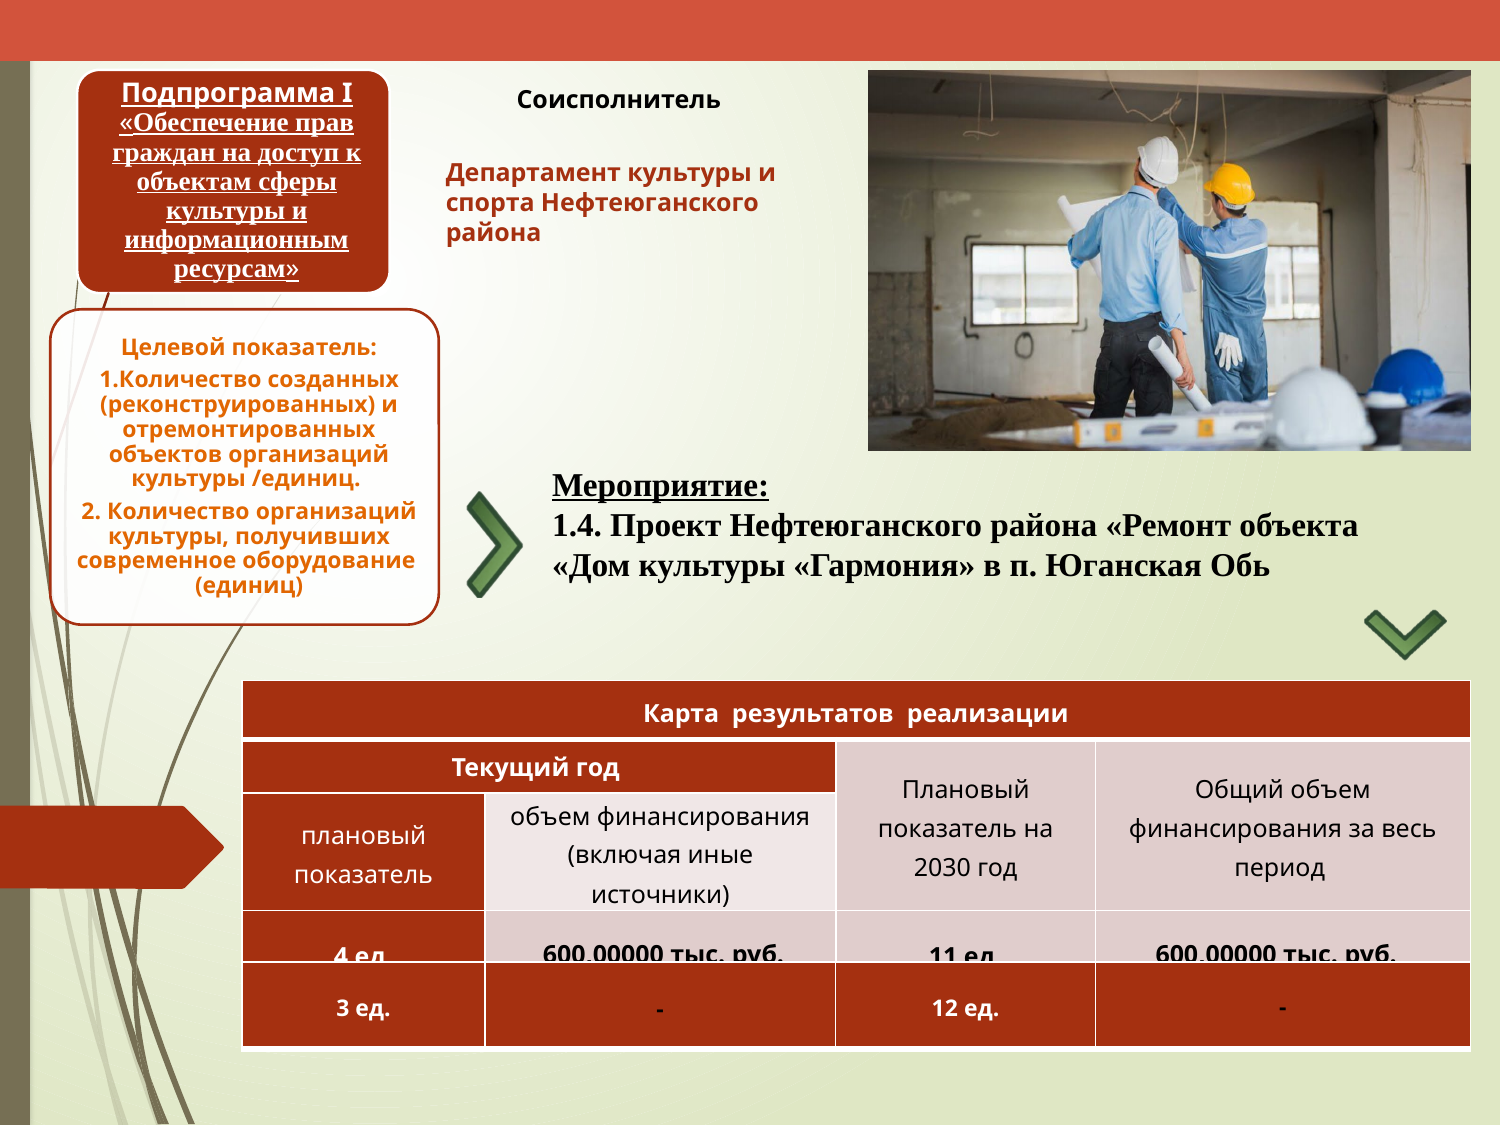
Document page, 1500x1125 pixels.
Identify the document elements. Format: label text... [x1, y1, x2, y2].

picture [467, 485, 585, 604]
table_cell Плановый показатель на 2030 год [837, 742, 1095, 910]
picture [1363, 609, 1448, 717]
text_box Соисполнитель [501, 75, 864, 121]
table_cell 600,00000 тыс. руб. [1096, 911, 1470, 961]
table_cell Текущий год [243, 742, 835, 792]
text_box Мероприятие: 1.4. Проект Нефтеюганского района «Ремонт объекта «Дом культуры «Гармония» в п. Юганская Обь [537, 456, 1455, 591]
table_cell плановый показатель [243, 794, 484, 910]
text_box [0, 68, 467, 634]
table_header Карта результатов реализации [243, 681, 1470, 737]
text_box Департамент культуры и спорта Нефтеюганского района [472, 149, 802, 254]
table_header - [486, 963, 835, 1046]
table_cell объем финансирования (включая иные источники) [486, 794, 835, 910]
table_header - [1096, 963, 1470, 1046]
table_cell 4 ед. [243, 911, 484, 961]
table_cell Общий объем финансирования за весь период [1096, 742, 1470, 910]
table_cell 11 ед. [837, 911, 1095, 961]
picture [0, 0, 1500, 61]
table_cell 600,00000 тыс. руб. [486, 911, 835, 961]
table_header 3 ед. [243, 963, 484, 1046]
table_header 12 ед. [836, 963, 1095, 1046]
picture [867, 70, 1471, 451]
